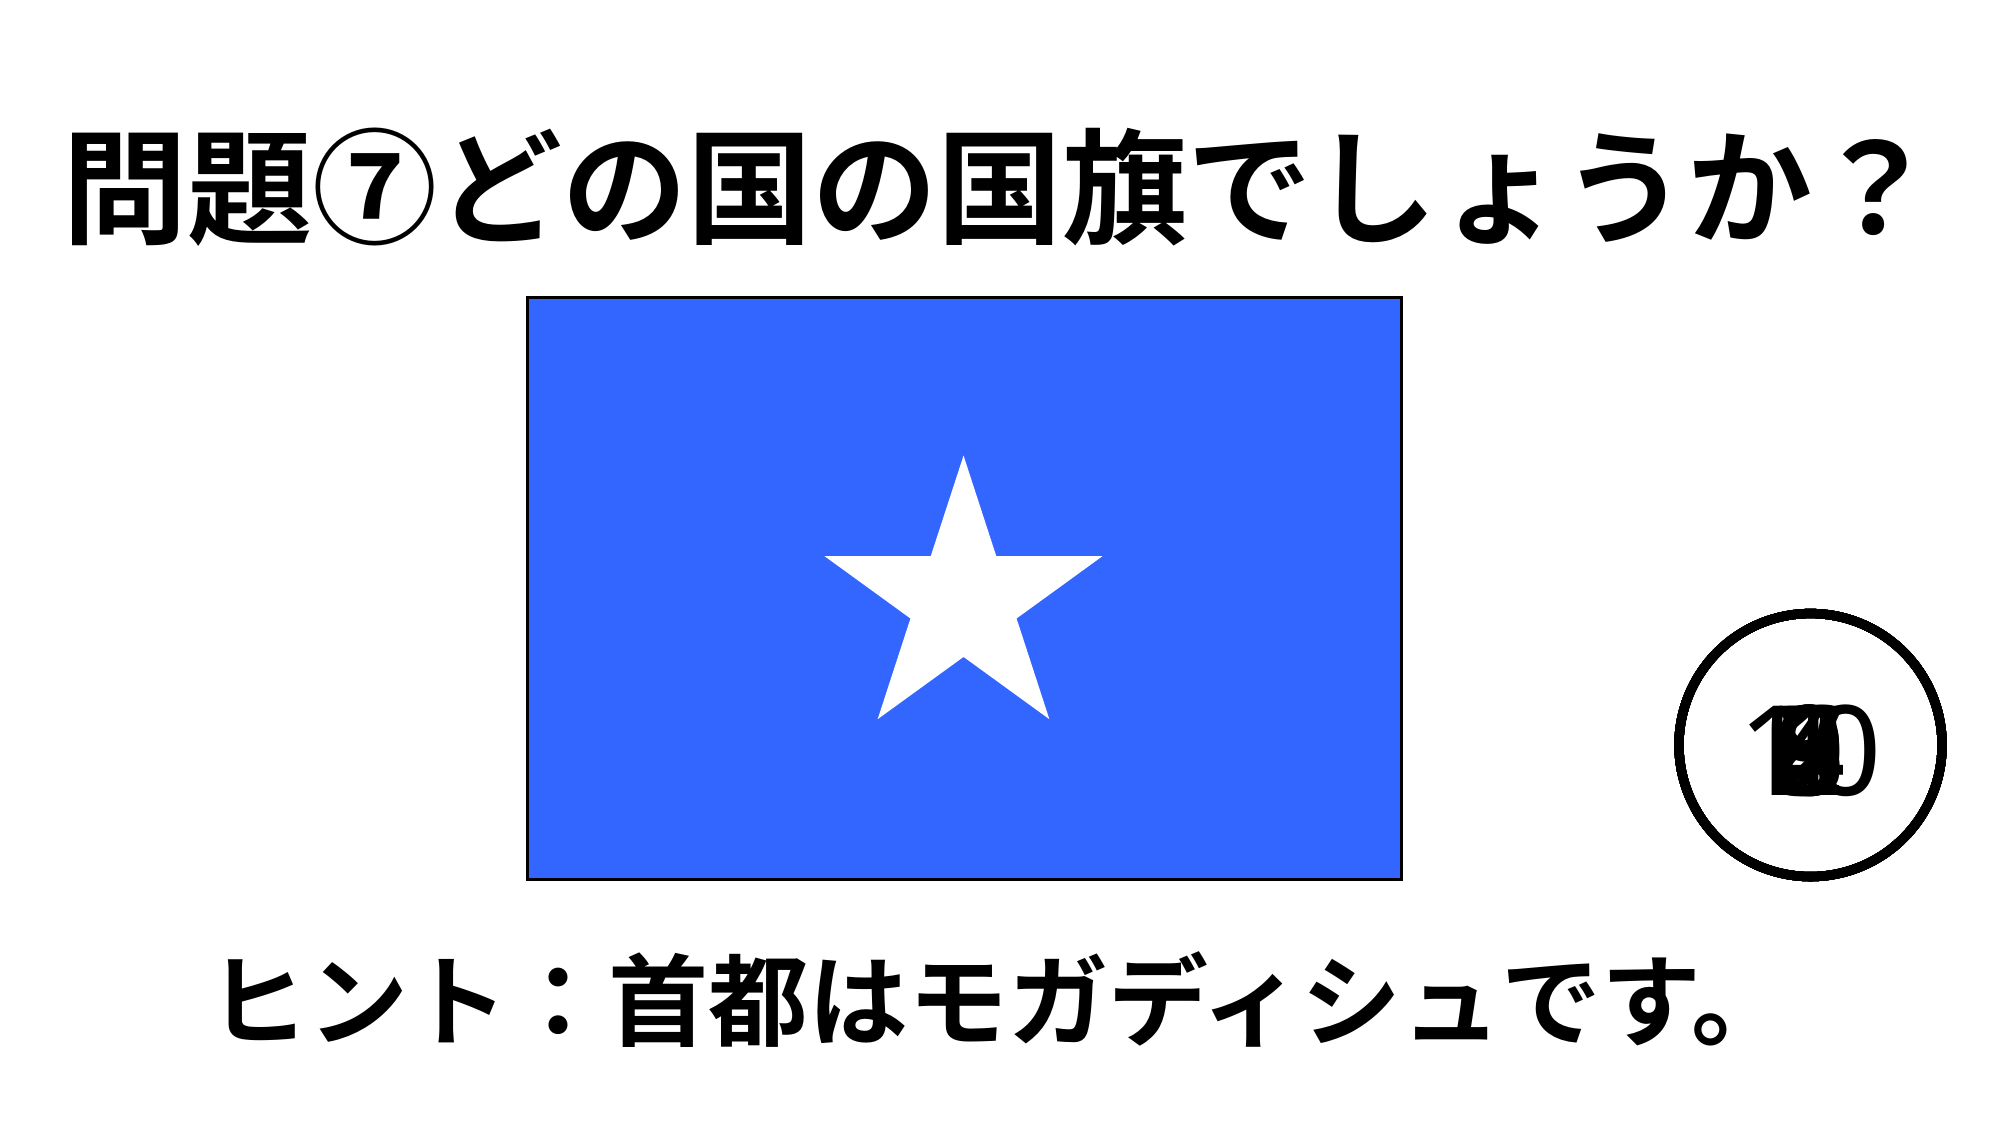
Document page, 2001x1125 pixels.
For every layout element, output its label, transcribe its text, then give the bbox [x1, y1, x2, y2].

text_box 0 [1673, 607, 1948, 883]
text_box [526, 296, 1402, 880]
text_box 問題⑦どの国の国旗でしょうか？ [0, 101, 2000, 267]
text_box ヒント：首都はモガディシュです。 [0, 931, 2000, 1066]
